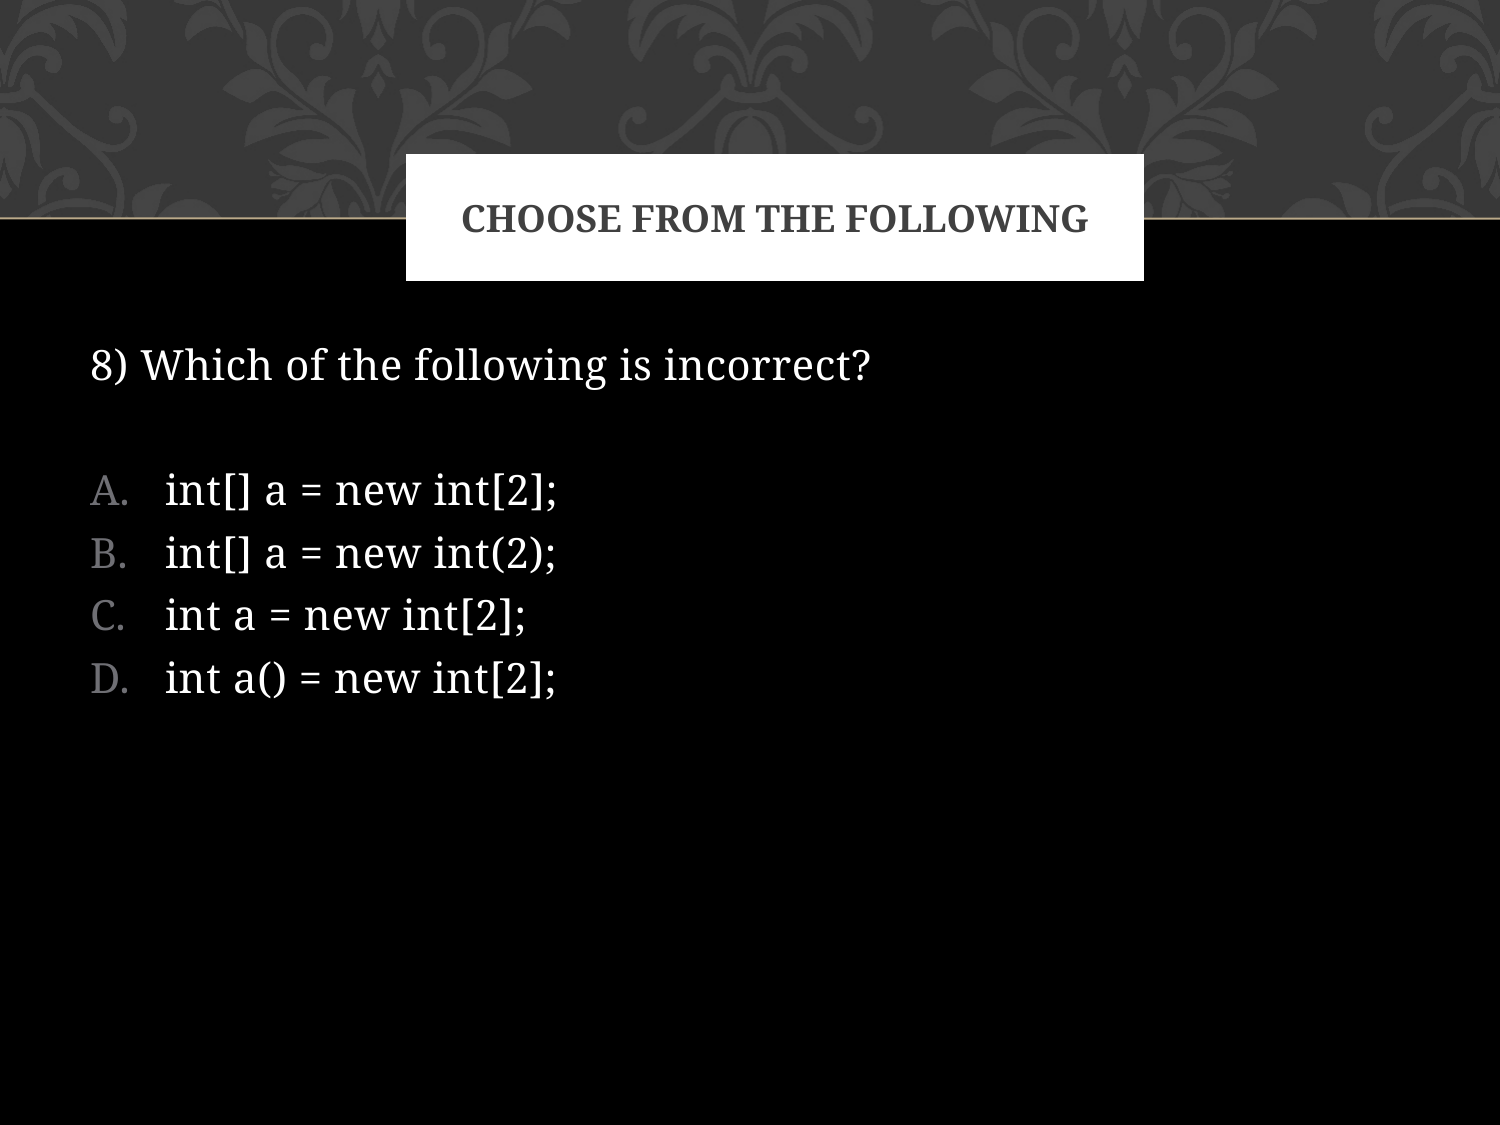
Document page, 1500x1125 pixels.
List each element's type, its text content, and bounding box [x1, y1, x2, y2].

list 8) Which of the following is incorrect? int[] a = new int[2]; int[] a = new int(2); int a = new int[2]; int a() = new int[2]; [75, 331, 1425, 1000]
title Choose FROM the following [406, 154, 1144, 281]
